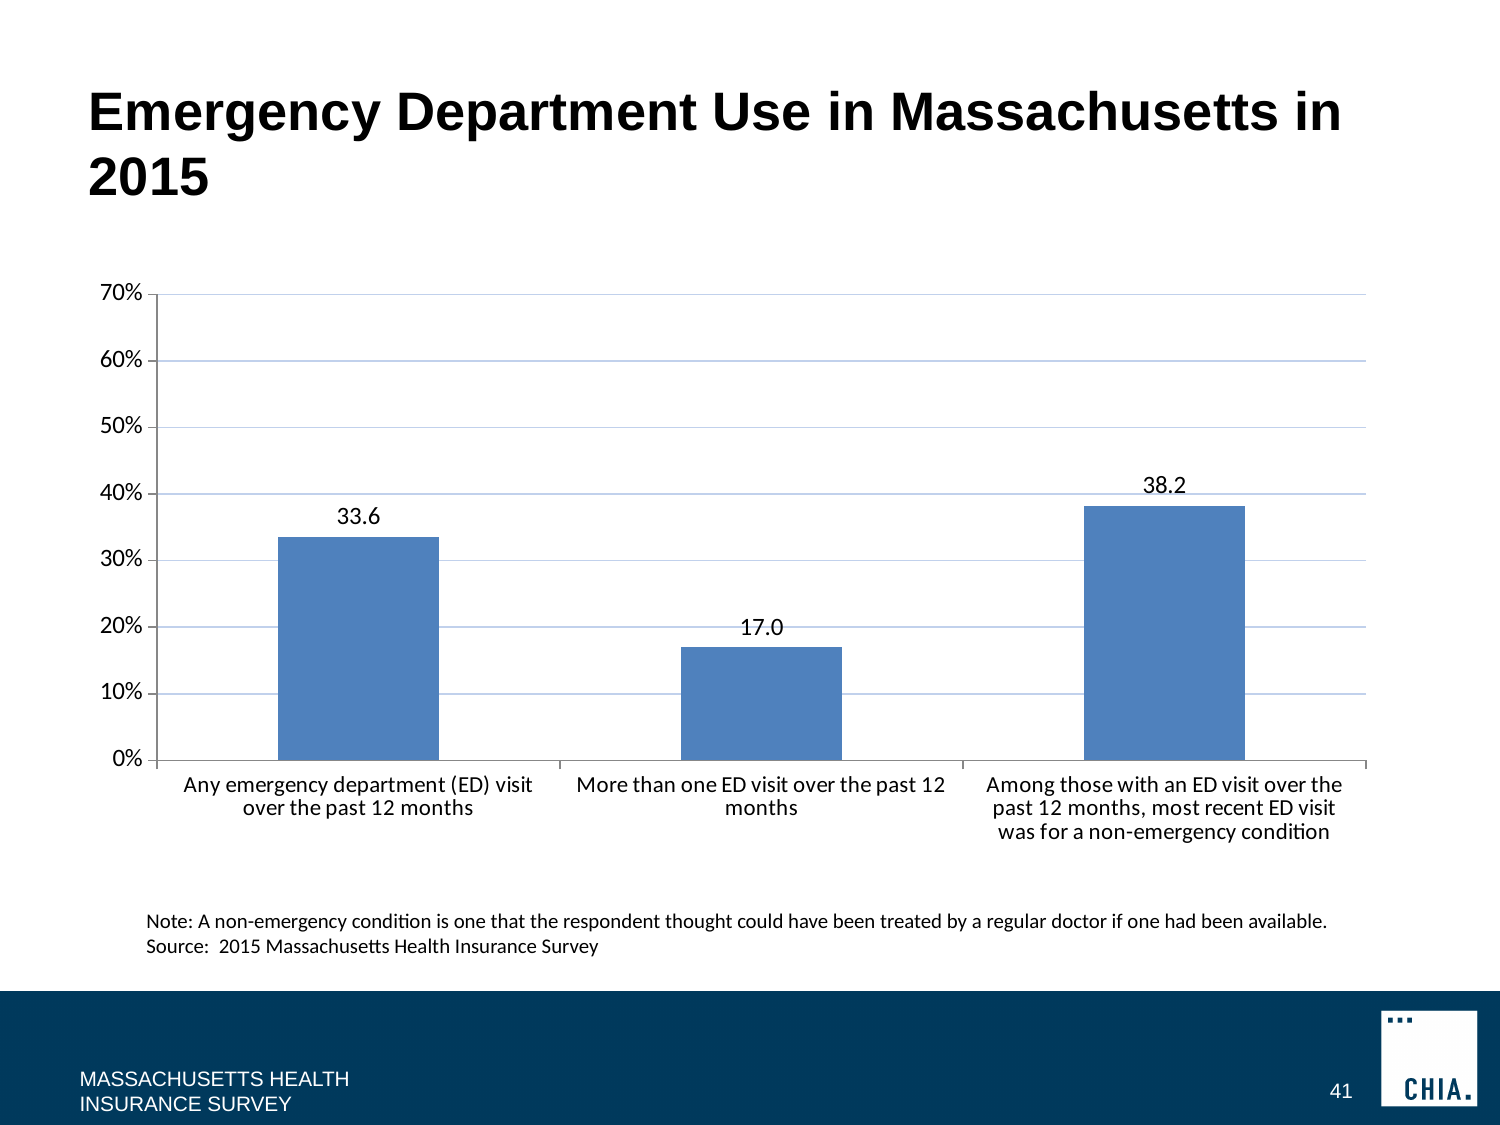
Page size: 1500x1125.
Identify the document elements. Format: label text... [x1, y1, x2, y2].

title Emergency Department Use in Massachusetts in 2015 [73, 120, 1393, 227]
text_box Note: A non-emergency condition is one that the respondent thought could have been treated by a regular doctor if one had been available. Source: 2015 Massachusetts Health Insurance Survey [131, 899, 1368, 965]
slide_number 41 [1017, 1060, 1368, 1121]
chart [73, 269, 1393, 858]
picture [0, 991, 1500, 1125]
footer MASSACHUSETTS HEALTH INSURANCE SURVEY [64, 1060, 430, 1121]
